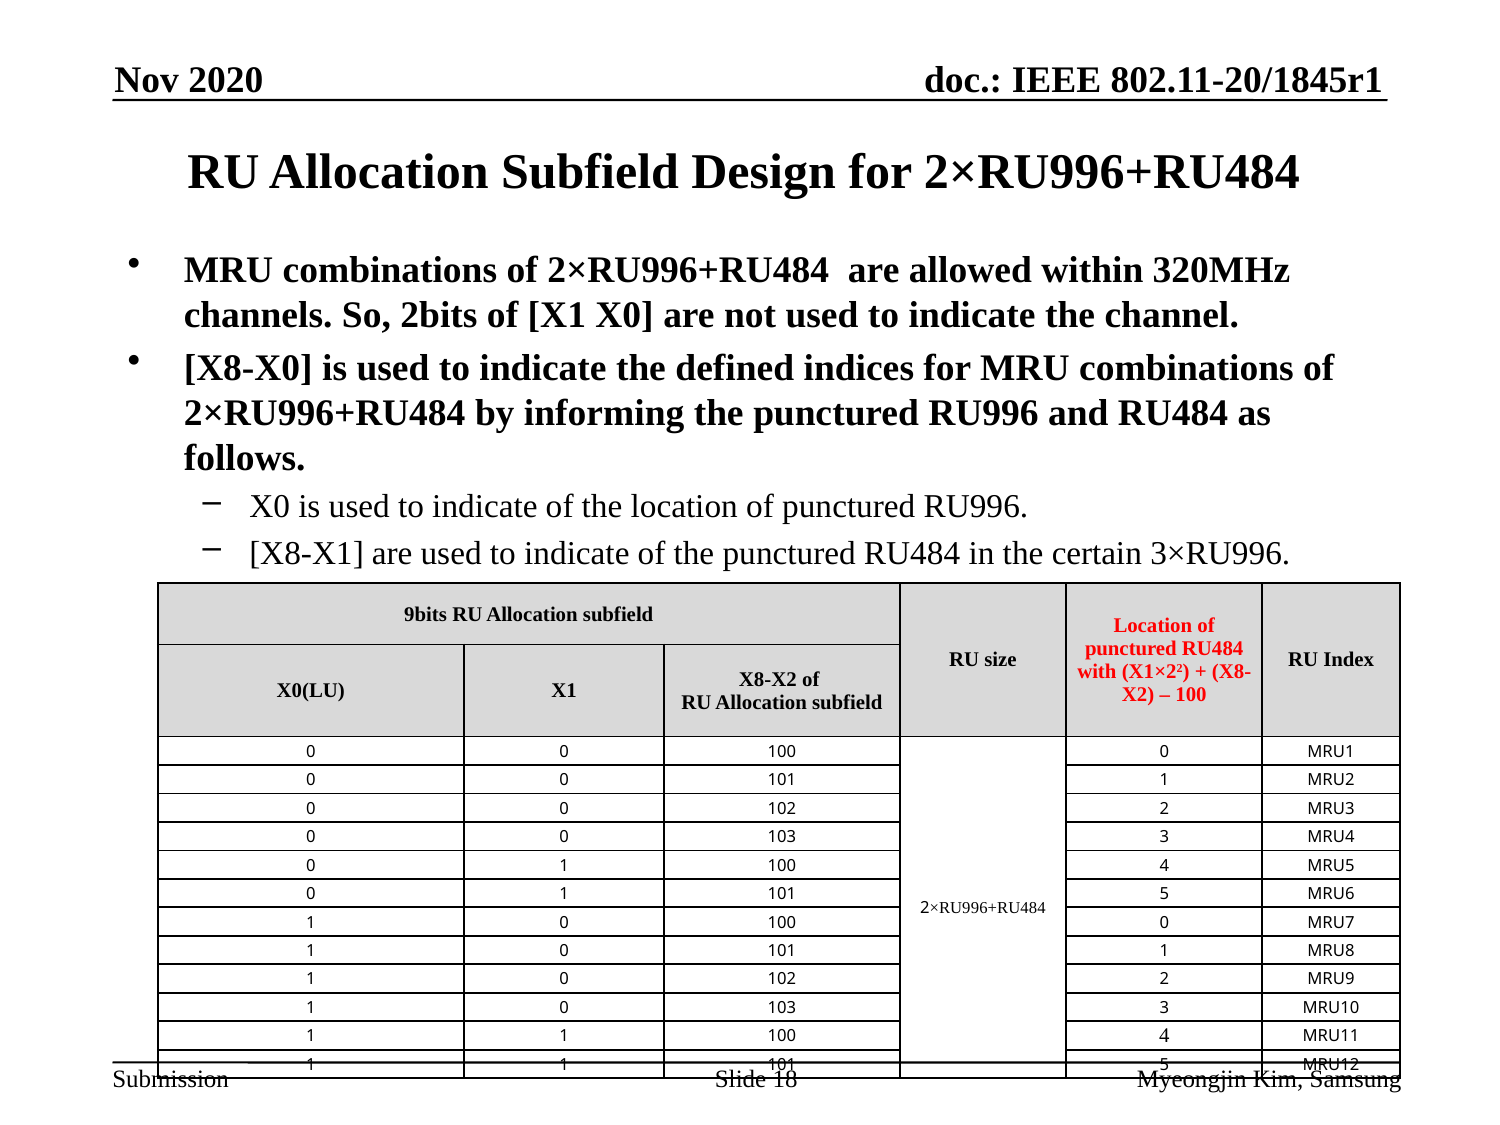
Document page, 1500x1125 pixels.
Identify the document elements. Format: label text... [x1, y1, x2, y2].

table_cell 4 [1067, 1022, 1261, 1049]
table_cell 1 [465, 1051, 663, 1077]
table_cell 1 [159, 965, 463, 992]
table_cell 101 [665, 766, 899, 793]
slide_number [114, 54, 309, 101]
slide_number Slide 18 [712, 1079, 800, 1093]
table_cell 4 [1067, 851, 1261, 878]
table_cell 1 [159, 1051, 463, 1077]
table_cell MRU1 [1263, 737, 1399, 764]
table_cell 1 [159, 1022, 463, 1049]
table_cell 101 [665, 1051, 899, 1077]
table_cell 0 [465, 937, 663, 963]
table_cell X0(LU) [159, 645, 463, 736]
table_cell 0 [159, 851, 463, 878]
table_cell 0 [159, 823, 463, 850]
table_cell MRU10 [1263, 994, 1399, 1020]
table_cell 103 [665, 823, 899, 850]
table_cell 100 [665, 1022, 899, 1049]
footer Myeongjin Kim, Samsung [1130, 1061, 1402, 1093]
table_cell 0 [465, 965, 663, 992]
table_cell 2 [1067, 794, 1261, 821]
table_cell MRU3 [1263, 794, 1399, 821]
table_cell 2 [1067, 965, 1261, 992]
table_cell 1 [1067, 766, 1261, 793]
table_cell 0 [465, 737, 663, 764]
table_cell MRU2 [1263, 766, 1399, 793]
table_cell MRU8 [1263, 937, 1399, 963]
text_box MRU combinations of 2×RU996+RU484 are allowed within 320MHz channels. So, 2bits of [X1 X0] are not used to indicate the channel. [X8-X0] is used to indicate the defined indices for MRU combinations of 2×RU996+RU484 by informing the punctured RU996 and RU484 as follows. X0 is used to indicate of the location of punctured RU996. [X8-X1] are used to indicate of the punctured RU484 in the certain 3×RU996. [112, 237, 1388, 1000]
table_header 9bits RU Allocation subfield [159, 584, 899, 644]
table_cell X1 [465, 645, 663, 736]
table_cell 0 [159, 794, 463, 821]
table_cell 100 [665, 908, 899, 935]
table_cell 2×RU996+RU484 [901, 737, 1065, 1077]
table_cell 103 [665, 994, 899, 1020]
table_cell 3 [1067, 994, 1261, 1020]
table_cell 1 [465, 851, 663, 878]
table_cell 1 [1067, 937, 1261, 963]
table_cell 3 [1067, 823, 1261, 850]
table_header Location of punctured RU484 with (X1×22) + (X8-X2) – 100 [1067, 584, 1261, 736]
table_cell 101 [665, 880, 899, 906]
table_header RU Index [1263, 584, 1399, 736]
table_cell 0 [1067, 908, 1261, 935]
table_cell 5 [1067, 880, 1261, 906]
table_cell 0 [465, 794, 663, 821]
table_cell 1 [465, 880, 663, 906]
table_cell 1 [159, 994, 463, 1020]
table_cell MRU5 [1263, 851, 1399, 878]
table_cell 0 [465, 823, 663, 850]
table_cell 1 [159, 908, 463, 935]
table_cell MRU9 [1263, 965, 1399, 992]
table_cell 101 [665, 937, 899, 963]
table_cell 102 [665, 965, 899, 992]
table_cell 0 [1067, 737, 1261, 764]
table_cell 1 [465, 1022, 663, 1049]
table_cell 5 [1067, 1051, 1261, 1077]
table_cell 100 [665, 737, 899, 764]
table_cell MRU7 [1263, 908, 1399, 935]
table_cell MRU11 [1263, 1022, 1399, 1049]
table_cell MRU4 [1263, 823, 1399, 850]
table_cell 0 [159, 766, 463, 793]
table_cell 100 [665, 851, 899, 878]
table_cell 0 [159, 737, 463, 764]
table_cell 1 [159, 937, 463, 963]
table_header RU size [901, 584, 1065, 736]
table_cell 0 [465, 908, 663, 935]
table_cell 0 [159, 880, 463, 906]
title RU Allocation Subfield Design for 2×RU996+RU484 [112, 112, 1388, 226]
table_cell MRU12 [1263, 1051, 1399, 1077]
table_cell MRU6 [1263, 880, 1399, 906]
table_cell X8-X2 of RU Allocation subfield [665, 645, 899, 736]
table_cell 0 [465, 994, 663, 1020]
table_cell 102 [665, 794, 899, 821]
table_cell 0 [465, 766, 663, 793]
